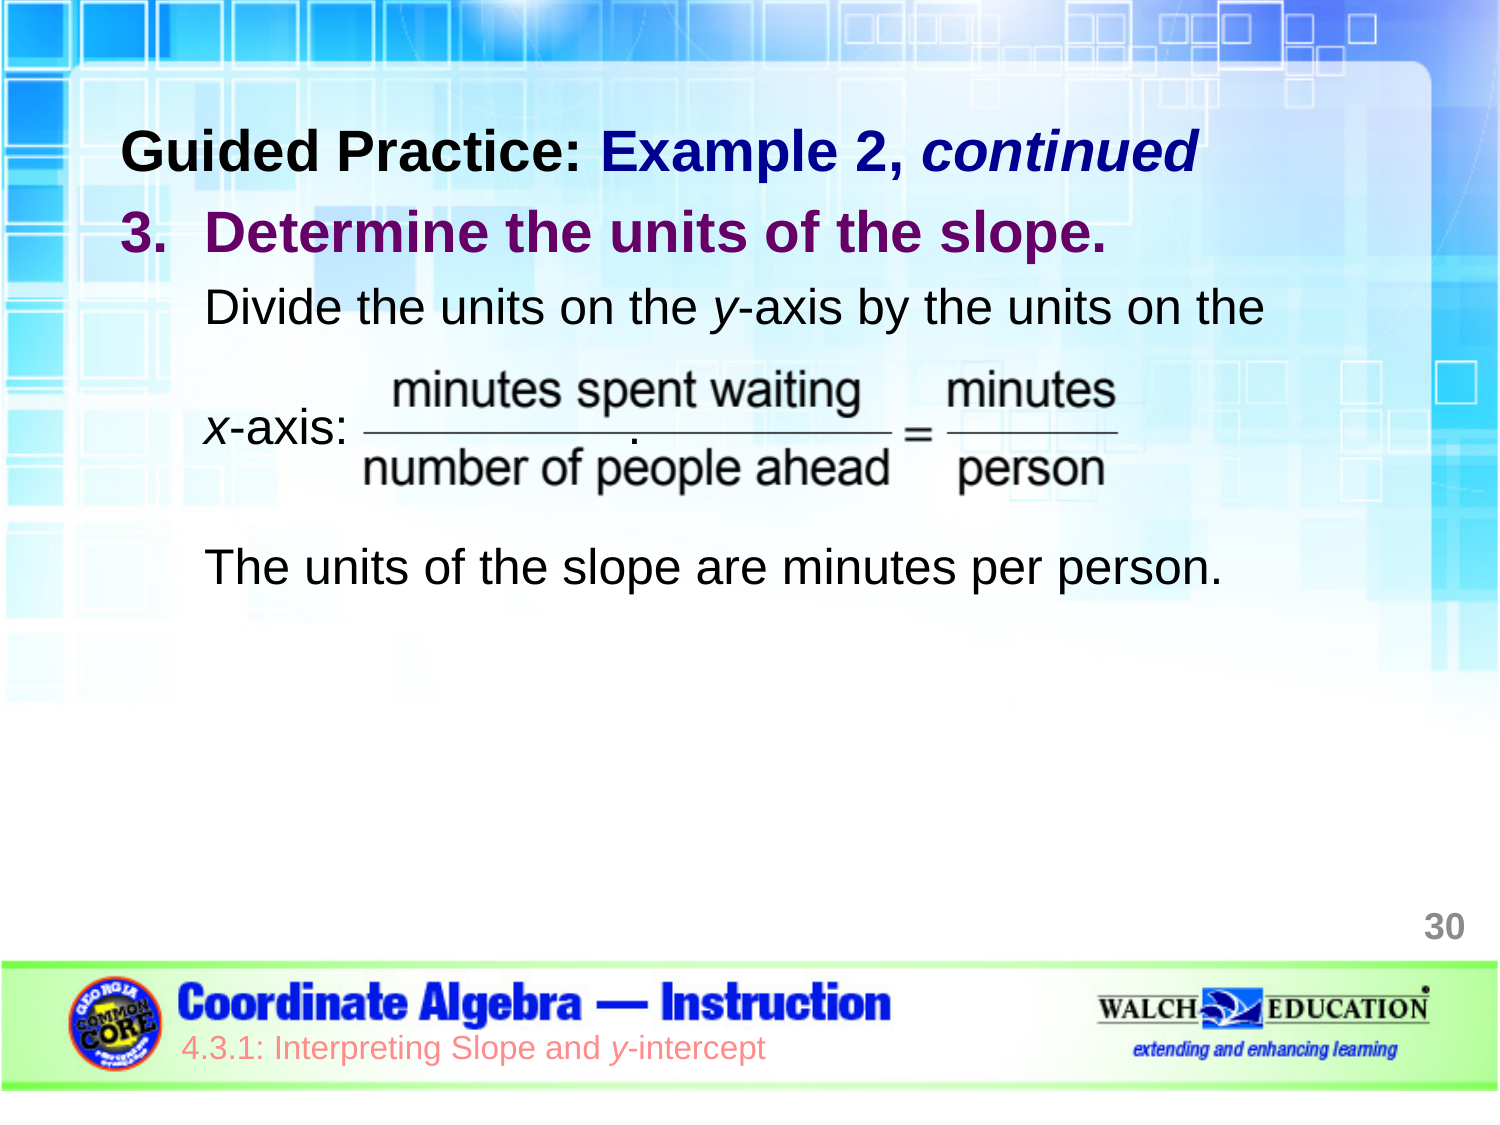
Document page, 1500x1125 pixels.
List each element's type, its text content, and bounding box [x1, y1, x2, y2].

slide_number 30 [1361, 901, 1481, 949]
picture [1, 0, 1500, 1091]
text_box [358, 356, 1120, 499]
subtitle Guided Practice: Example 2, continued Determine the units of the slope. Divide the units on the y-axis by the units on the x-axis: . The units of the slope are minutes per person. [105, 105, 1395, 925]
footer 4.3.1: Interpreting Slope and y-intercept [166, 1024, 1080, 1069]
